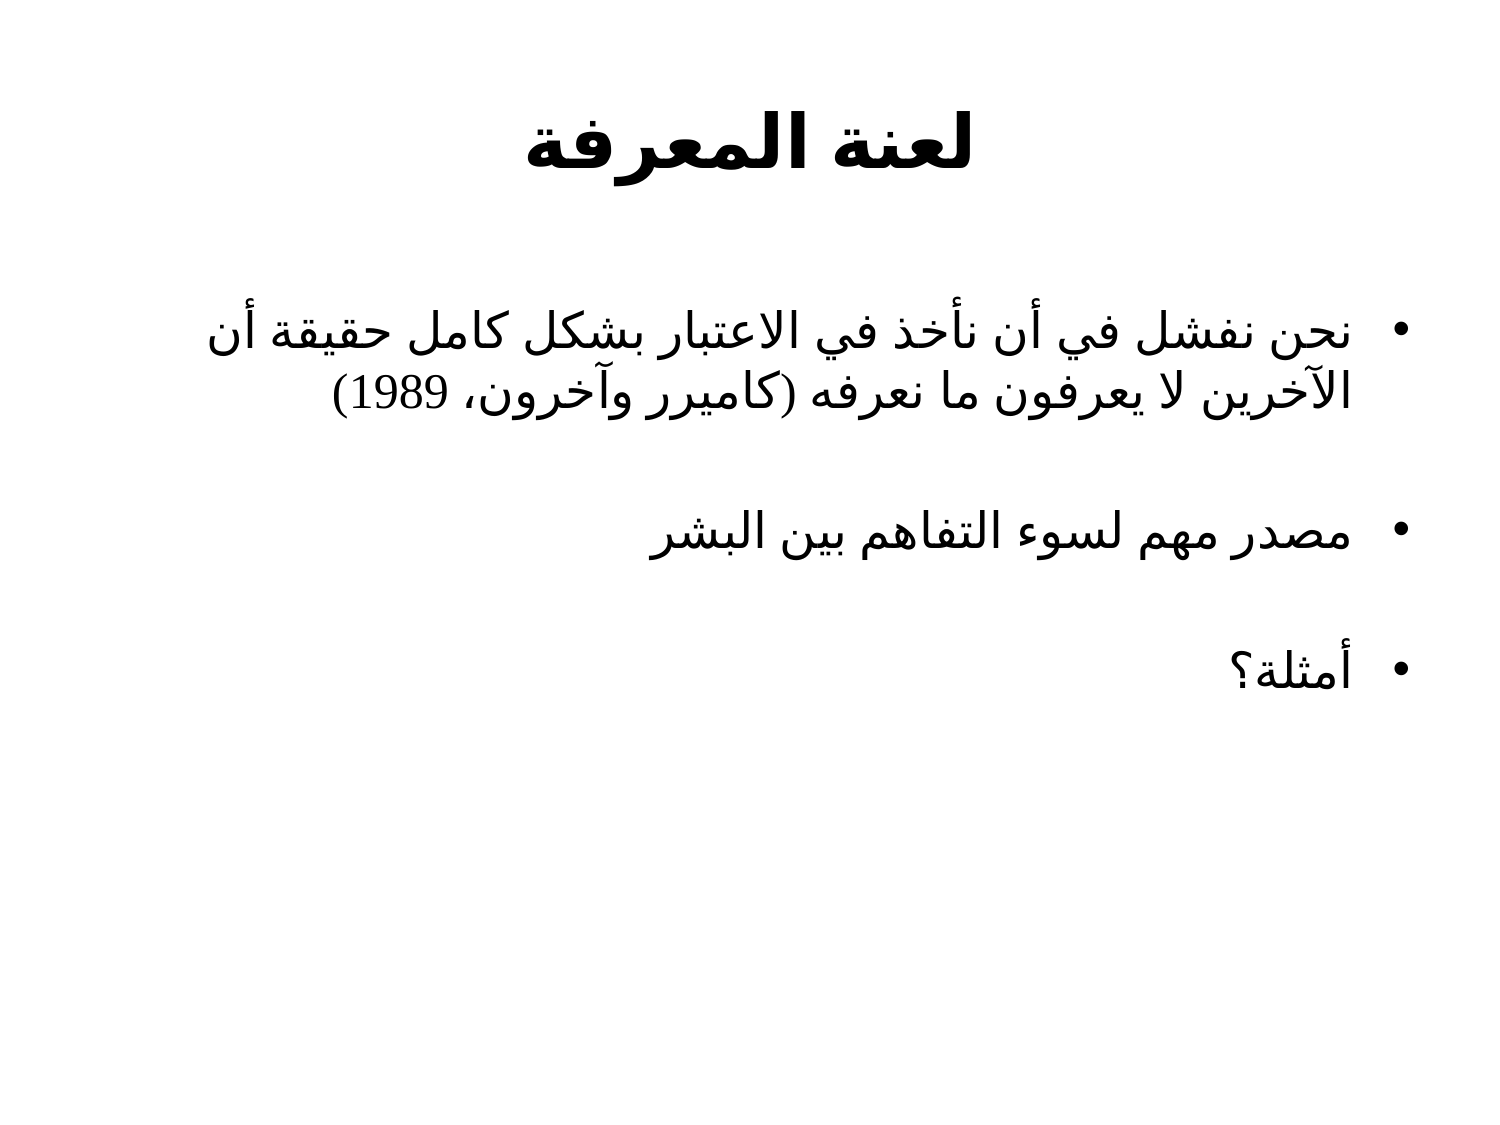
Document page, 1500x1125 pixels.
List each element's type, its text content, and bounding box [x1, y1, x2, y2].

title لعنة المعرفة [75, 45, 1425, 233]
list نحن نفشل في أن نأخذ في الاعتبار بشكل كامل حقيقة أن الآخرين لا يعرفون ما نعرفه (كاميرر وآخرون، 1989) مصدر مهم لسوء التفاهم بين البشر أمثلة؟ [75, 290, 1425, 1034]
